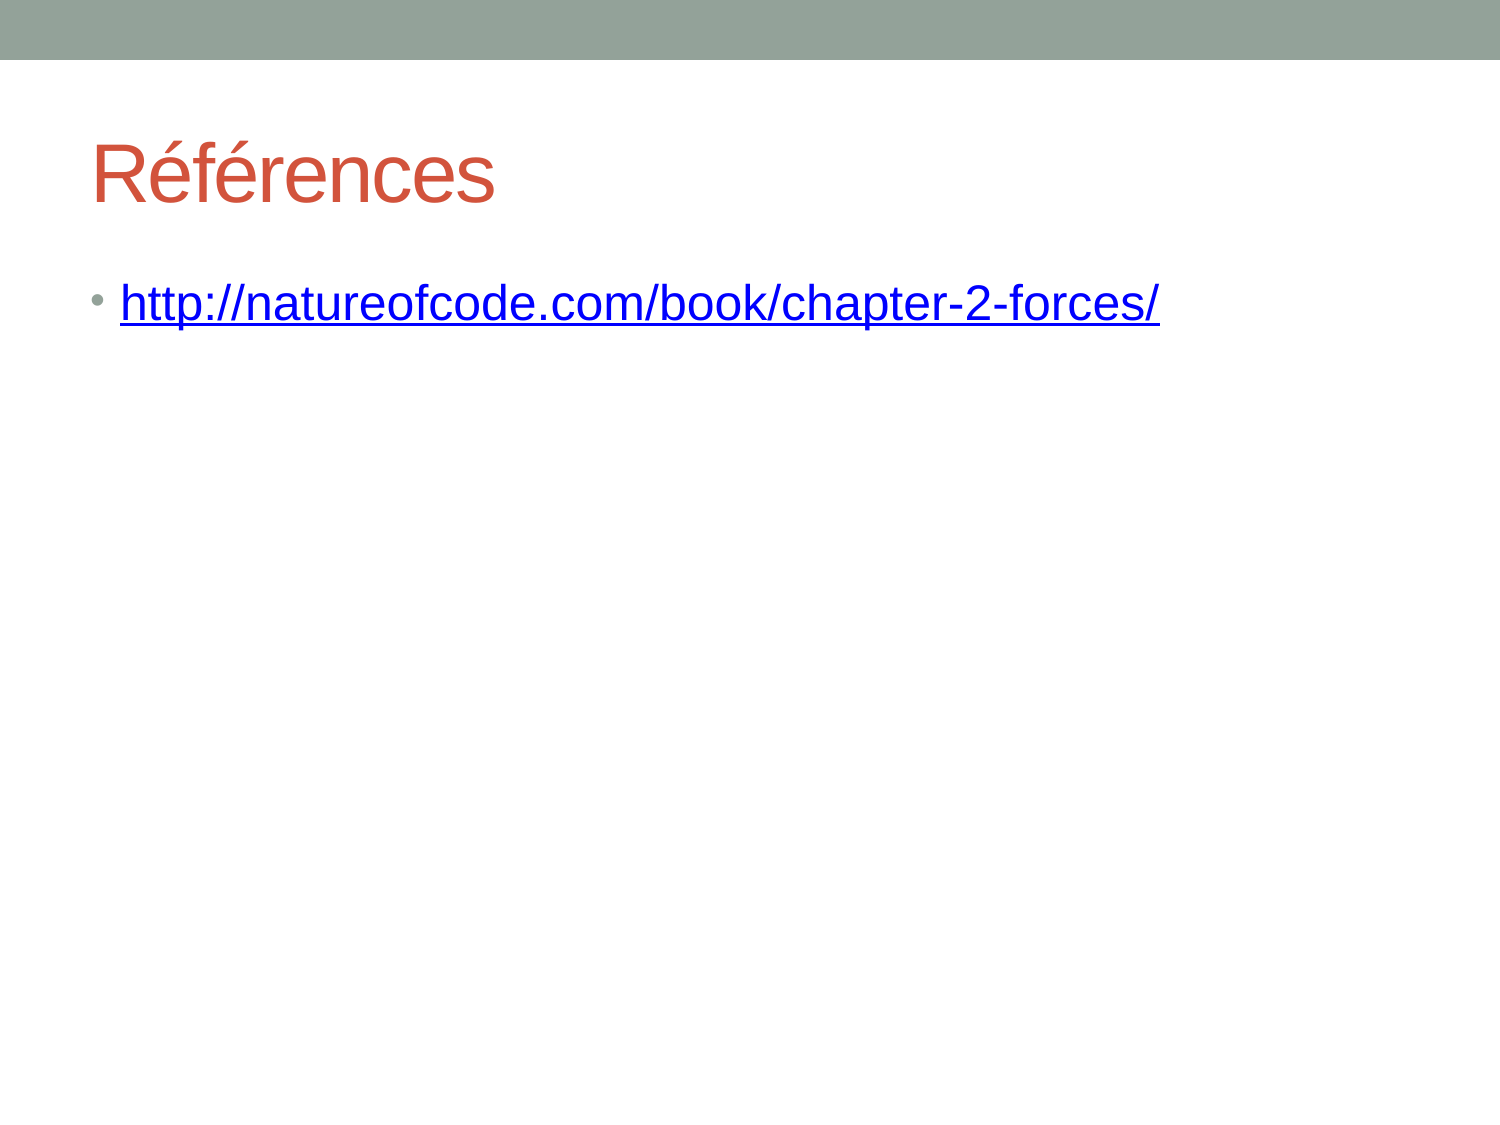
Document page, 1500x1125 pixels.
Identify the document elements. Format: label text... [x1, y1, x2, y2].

title Références [75, 87, 1425, 250]
list http://natureofcode.com/book/chapter-2-forces/ [75, 262, 1425, 1063]
